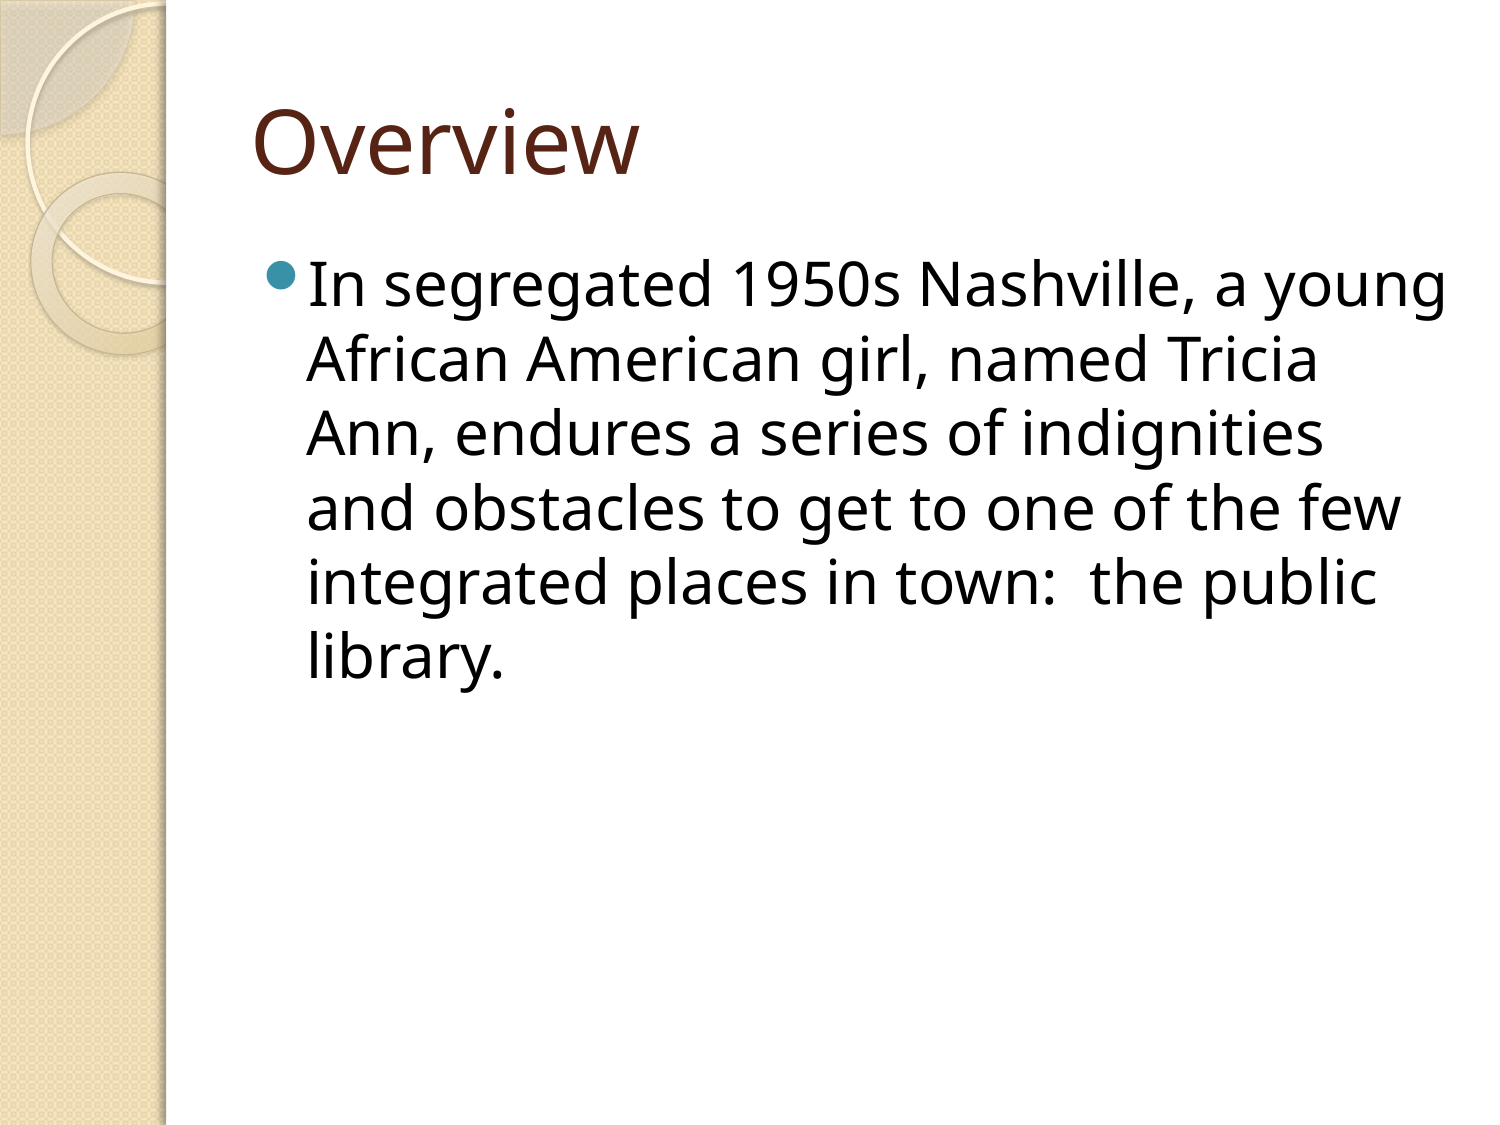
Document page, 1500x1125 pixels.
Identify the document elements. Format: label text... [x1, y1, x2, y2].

title Overview [235, 45, 1466, 233]
list In segregated 1950s Nashville, a young African American girl, named Tricia Ann, endures a series of indignities and obstacles to get to one of the few integrated places in town: the public library. [235, 237, 1466, 700]
